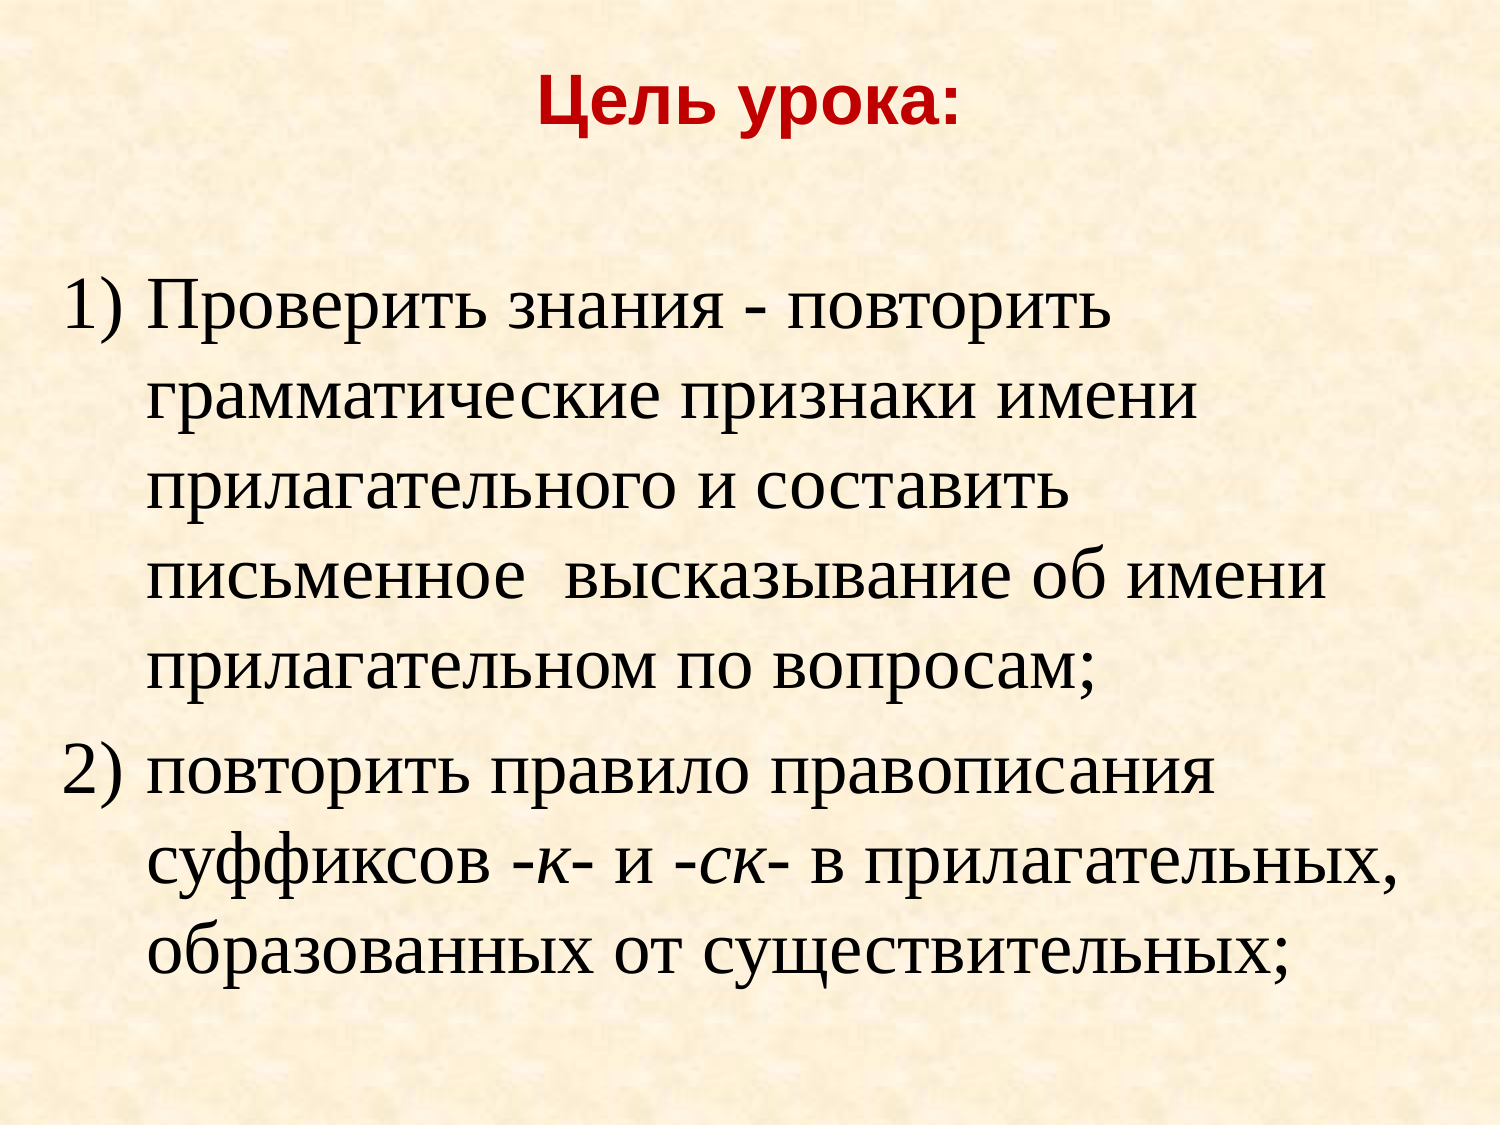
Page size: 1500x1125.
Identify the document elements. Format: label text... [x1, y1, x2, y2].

list Проверить знания - повторить грамматические признаки имени прилагательного и составить письменное высказывание об имени прилагательном по вопросам; повторить правило правописания суффиксов -к- и -ск- в прилагательных, образованных от существительных; [46, 246, 1465, 989]
picture [0, 0, 1500, 1125]
title Цель урока: [75, 45, 1425, 233]
